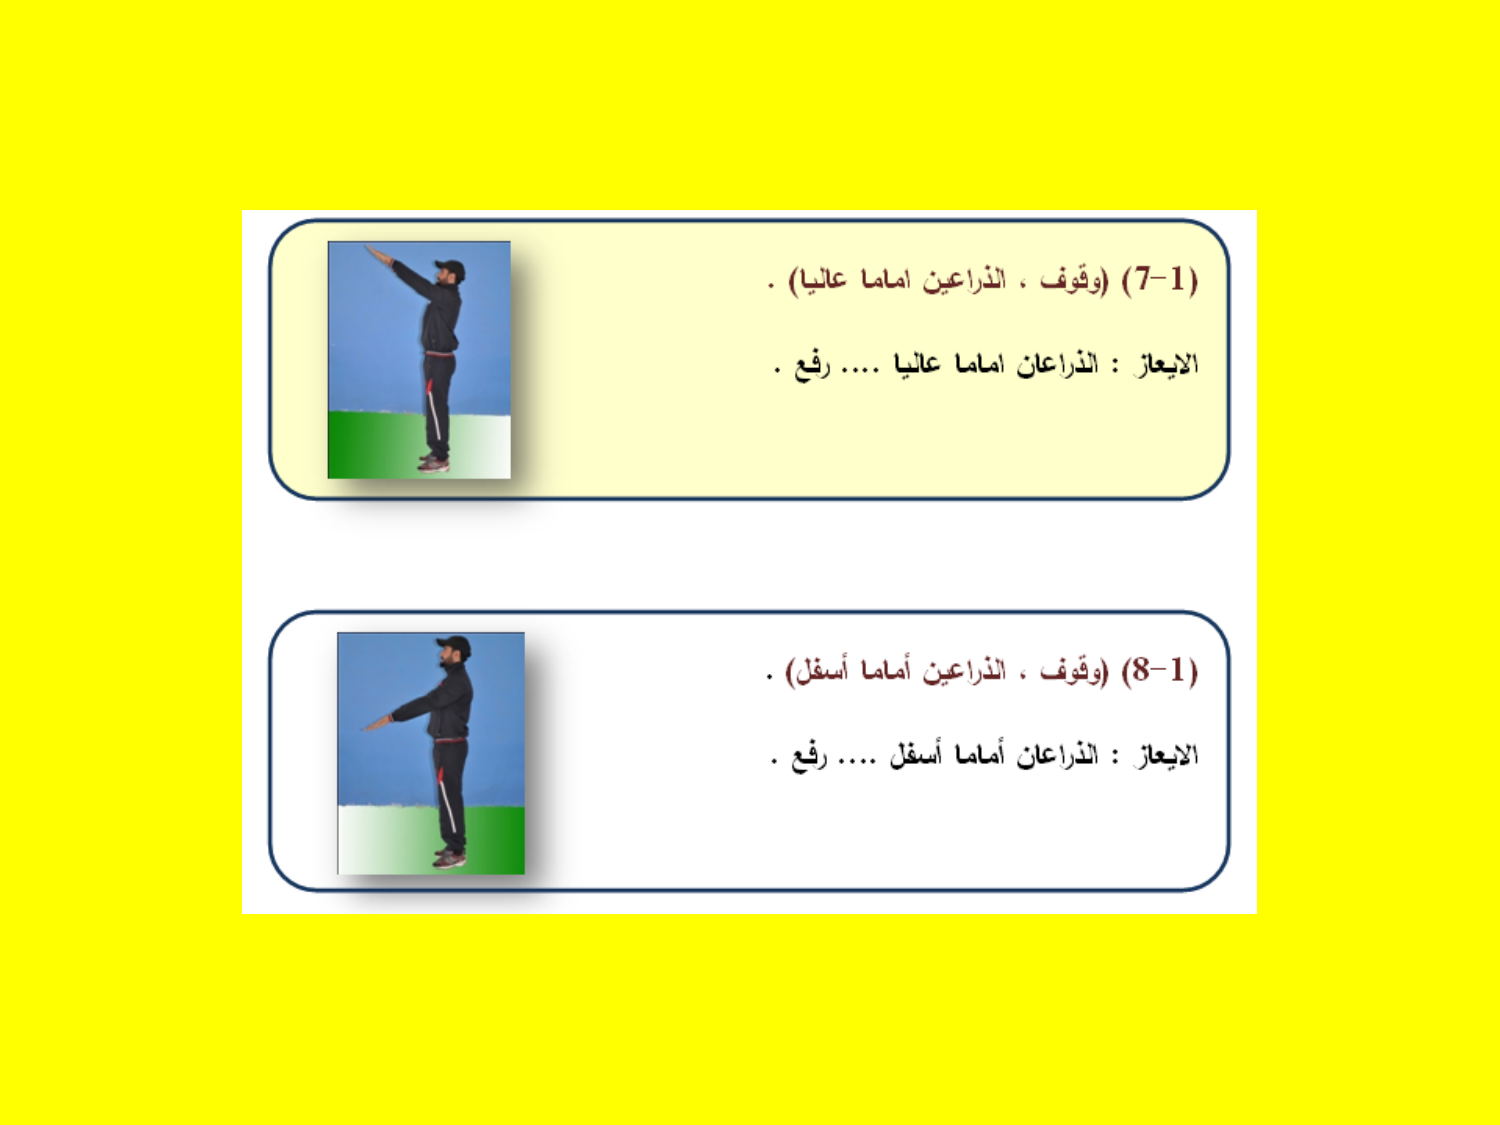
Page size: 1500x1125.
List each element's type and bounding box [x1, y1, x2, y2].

list [242, 210, 1258, 915]
